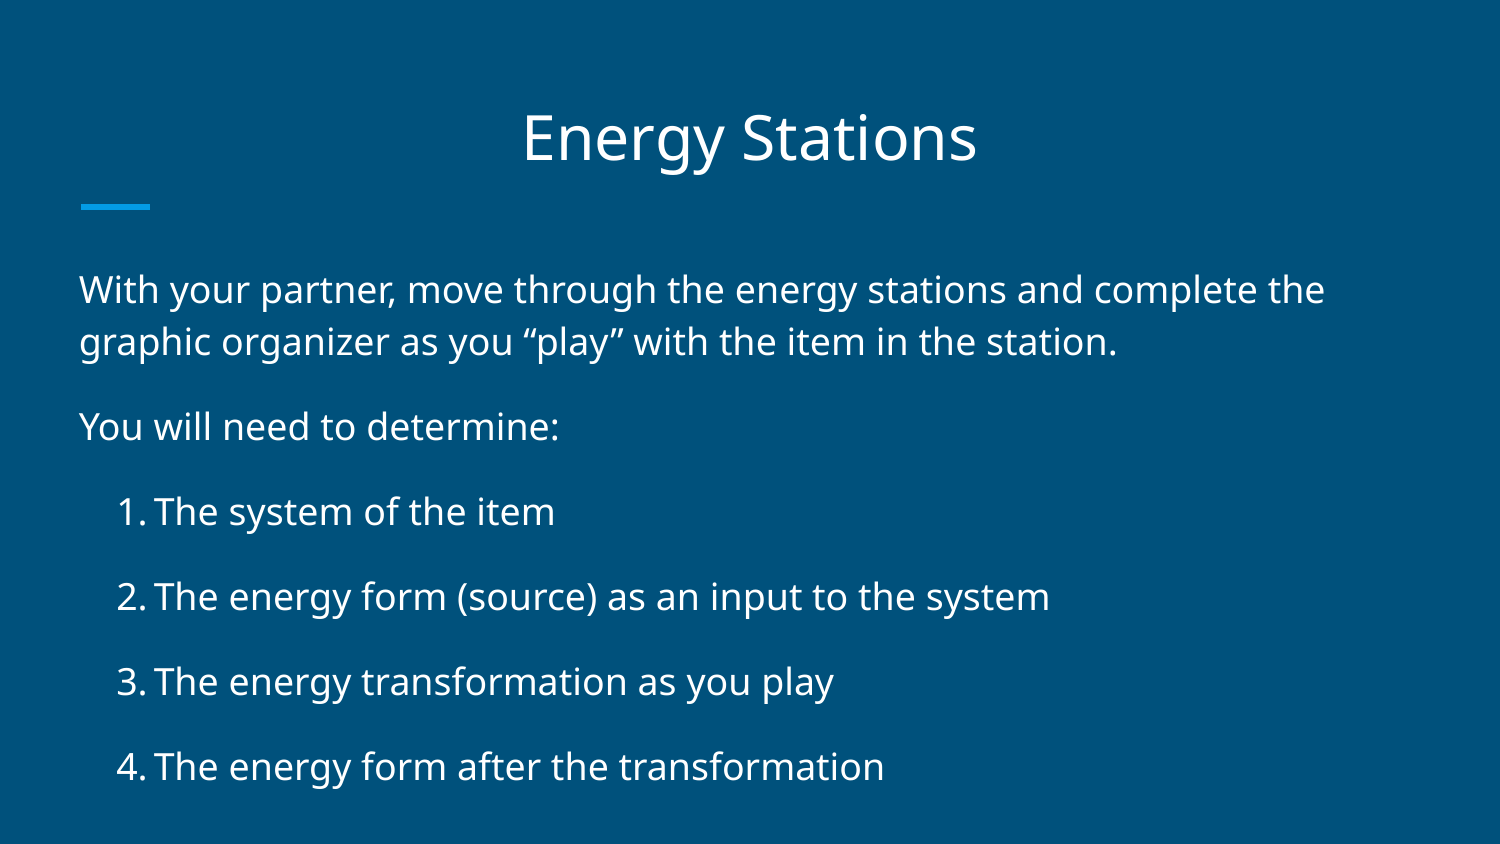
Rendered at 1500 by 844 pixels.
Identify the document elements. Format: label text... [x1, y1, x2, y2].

title Energy Stations [63, 75, 1437, 188]
list With your partner, move through the energy stations and complete the graphic organizer as you “play” with the item in the station. You will need to determine: The system of the item The energy form (source) as an input to the system The energy transformation as you play The energy form after the transformation [63, 244, 1437, 750]
